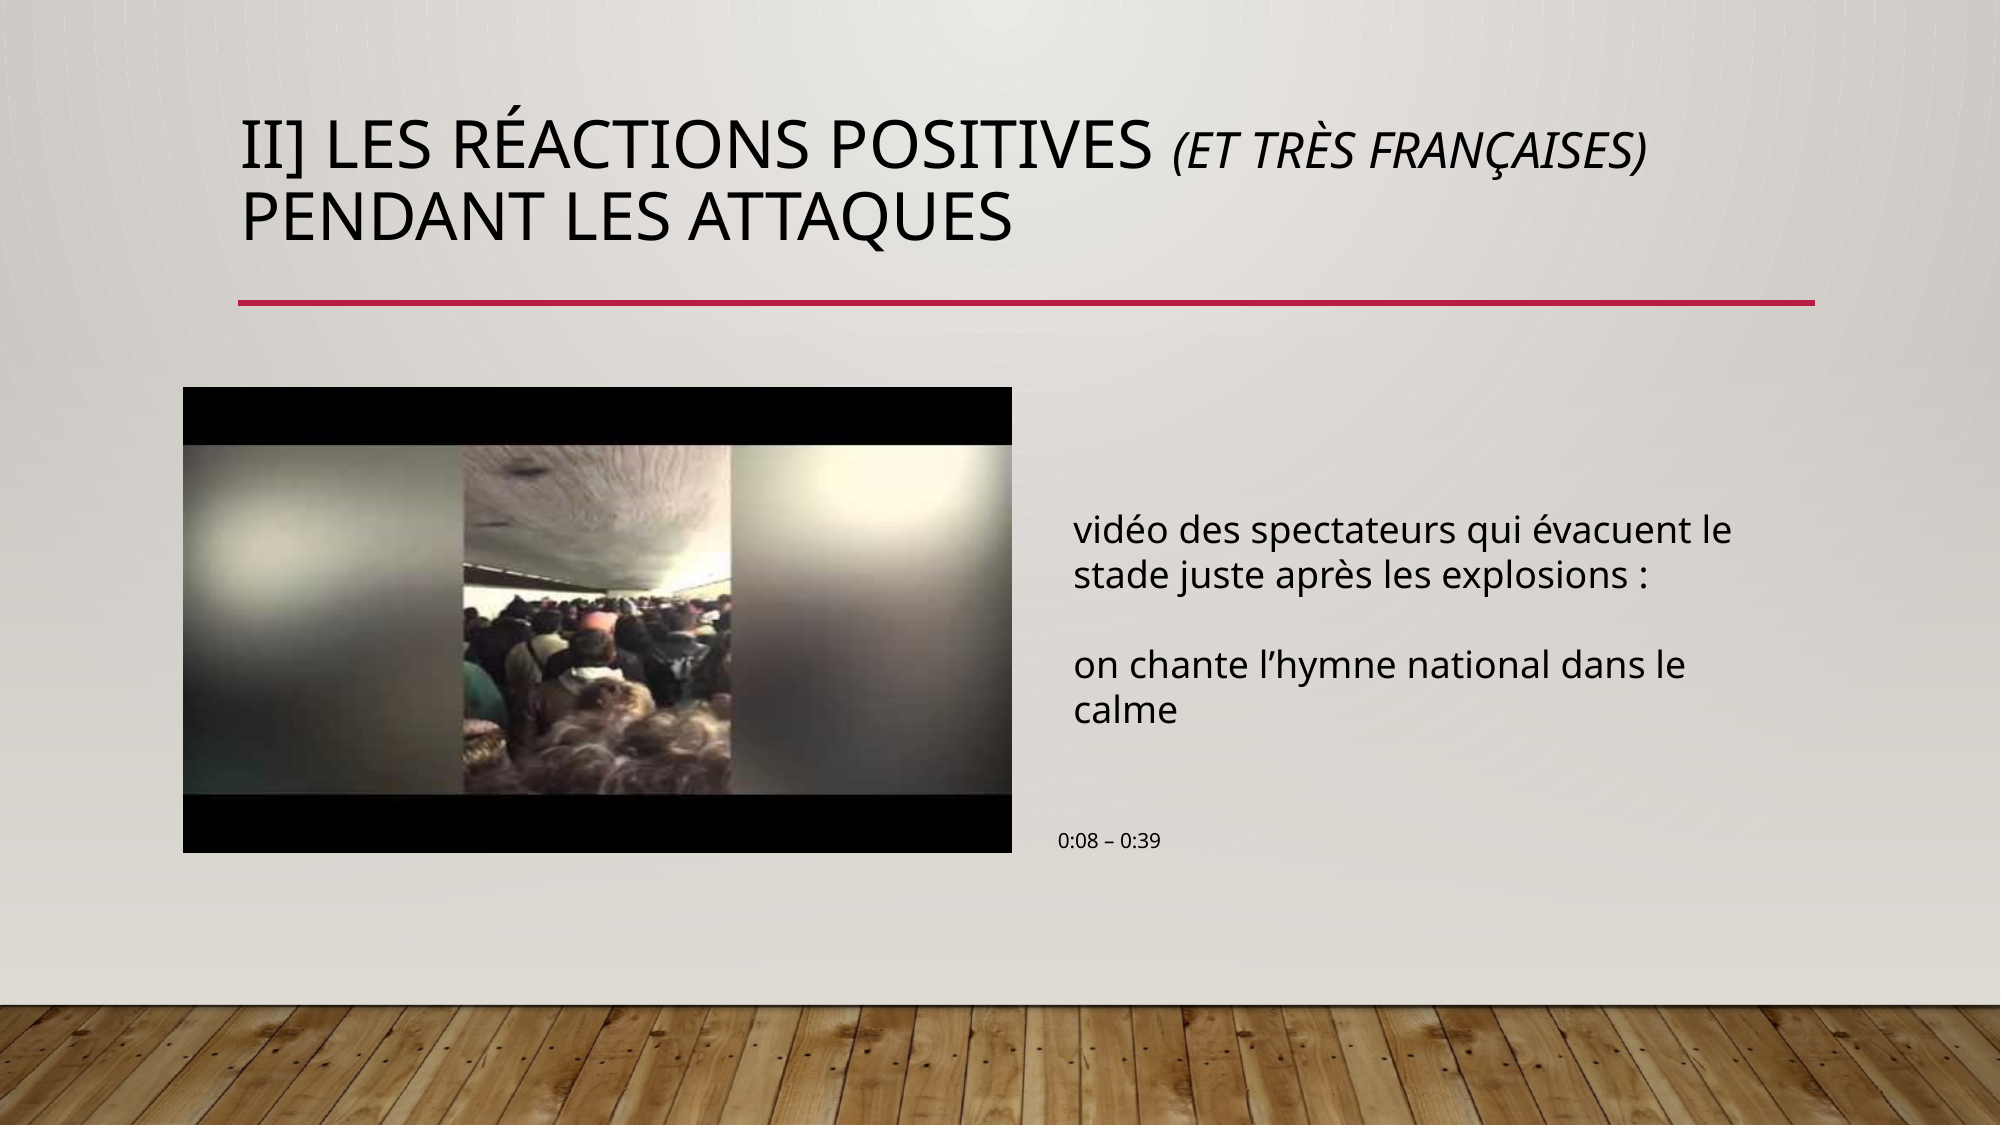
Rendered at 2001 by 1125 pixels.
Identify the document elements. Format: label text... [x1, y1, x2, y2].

text_box 0:08 – 0:39 [1043, 819, 1212, 860]
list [182, 386, 1013, 854]
title II] Les réactions positives (et très françaises) pendant les attaques [225, 103, 1801, 373]
picture [0, 1005, 2000, 1125]
text_box vidéo des spectateurs qui évacuent le stade juste après les explosions : on chante l’hymne national dans le calme [1058, 498, 1792, 784]
